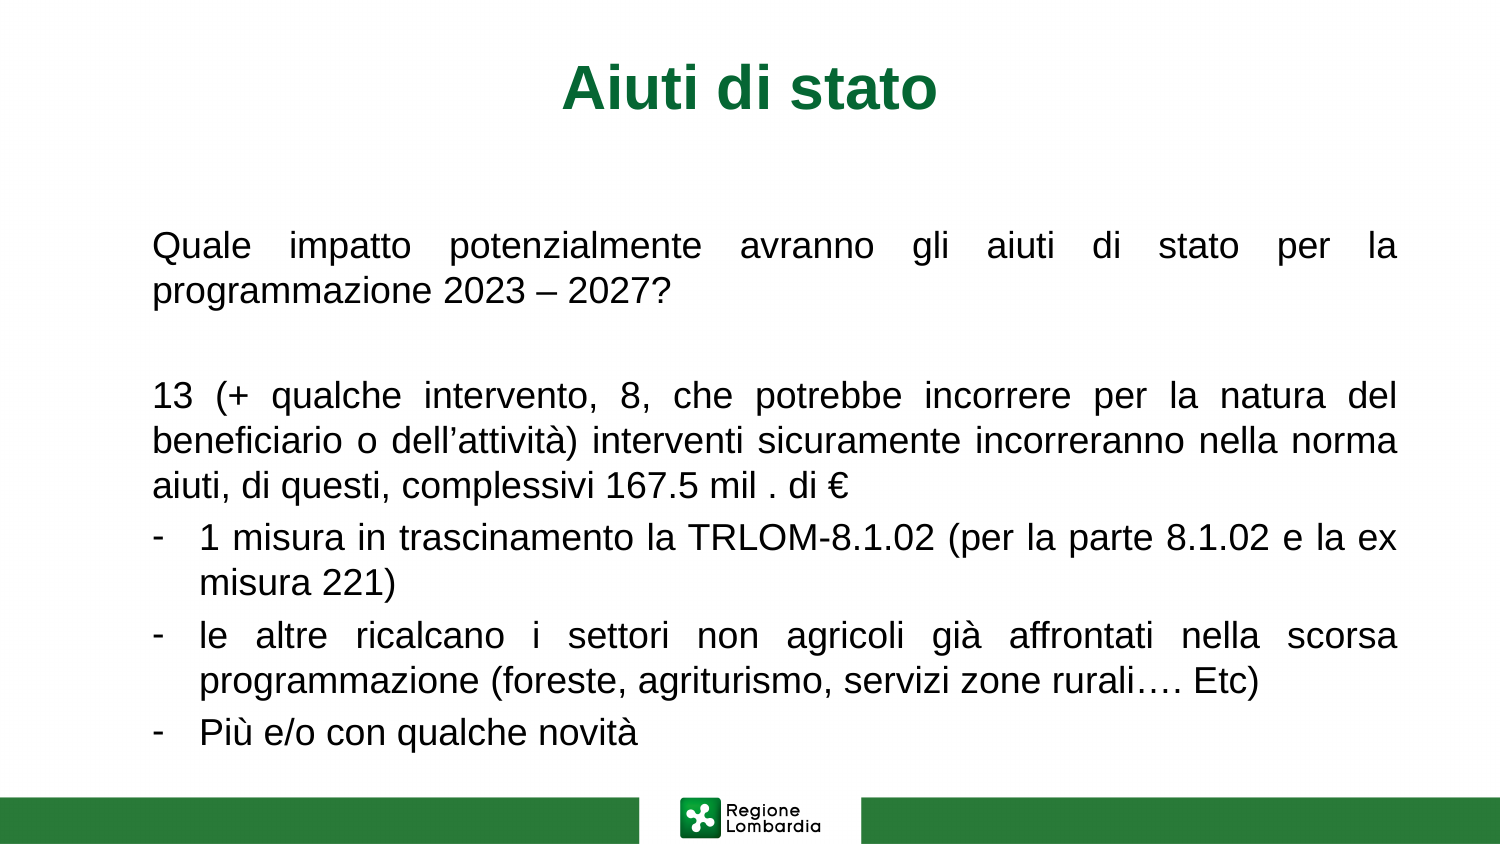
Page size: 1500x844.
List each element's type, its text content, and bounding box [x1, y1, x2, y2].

picture [0, 0, 1500, 844]
text_box Quale impatto potenzialmente avranno gli aiuti di stato per la programmazione 2023 – 2027? 13 (+ qualche intervento, 8, che potrebbe incorrere per la natura del beneficiario o dell’attività) interventi sicuramente incorreranno nella norma aiuti, di questi, complessivi 167.5 mil . di € 1 misura in trascinamento la TRLOM-8.1.02 (per la parte 8.1.02 e la ex misura 221) le altre ricalcano i settori non agricoli già affrontati nella scorsa programmazione (foreste, agriturismo, servizi zone rurali…. Etc) Più e/o con qualche novità [137, 213, 1413, 757]
title Aiuti di stato [112, 30, 1388, 139]
